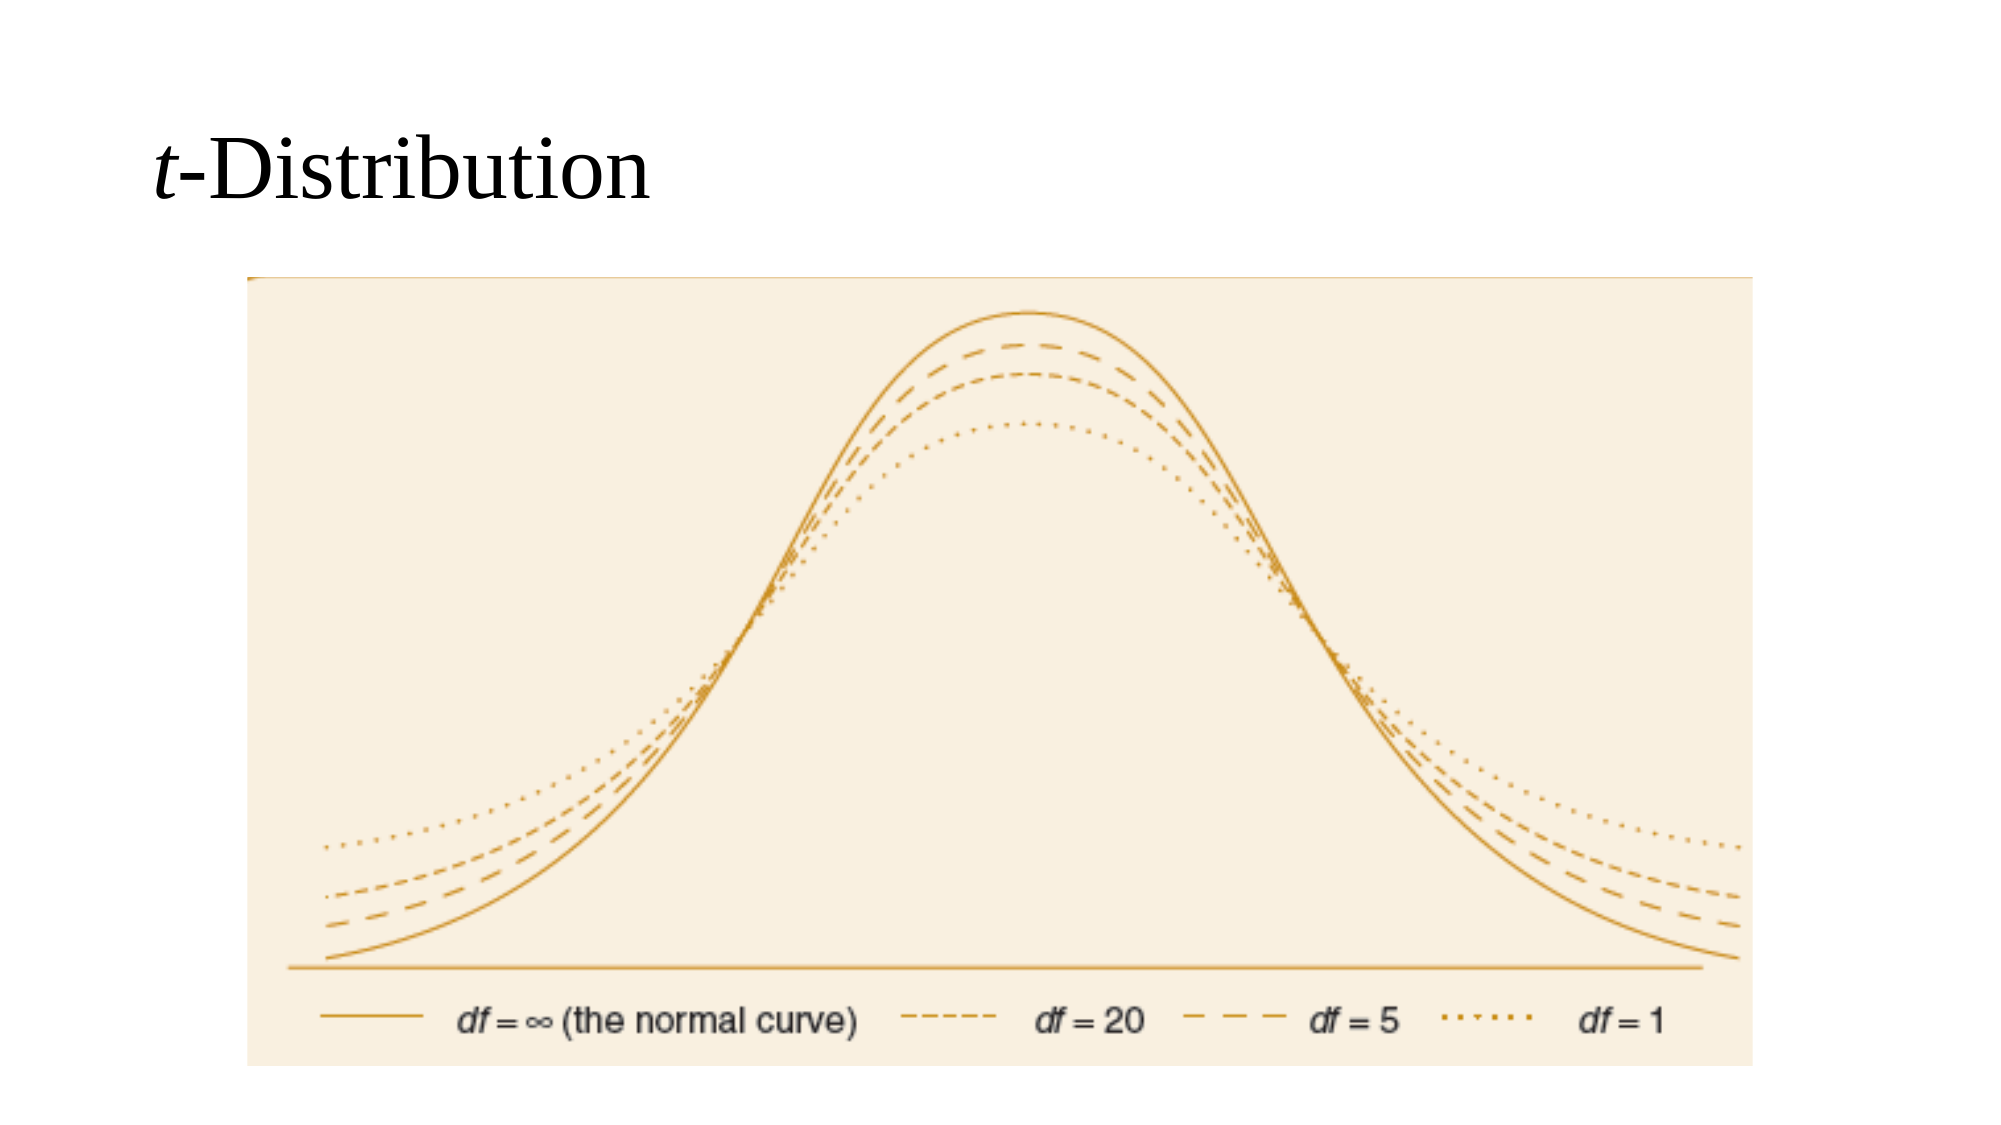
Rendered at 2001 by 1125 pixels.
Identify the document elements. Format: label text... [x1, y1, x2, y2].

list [247, 277, 1753, 1066]
title t-Distribution [137, 59, 1863, 278]
